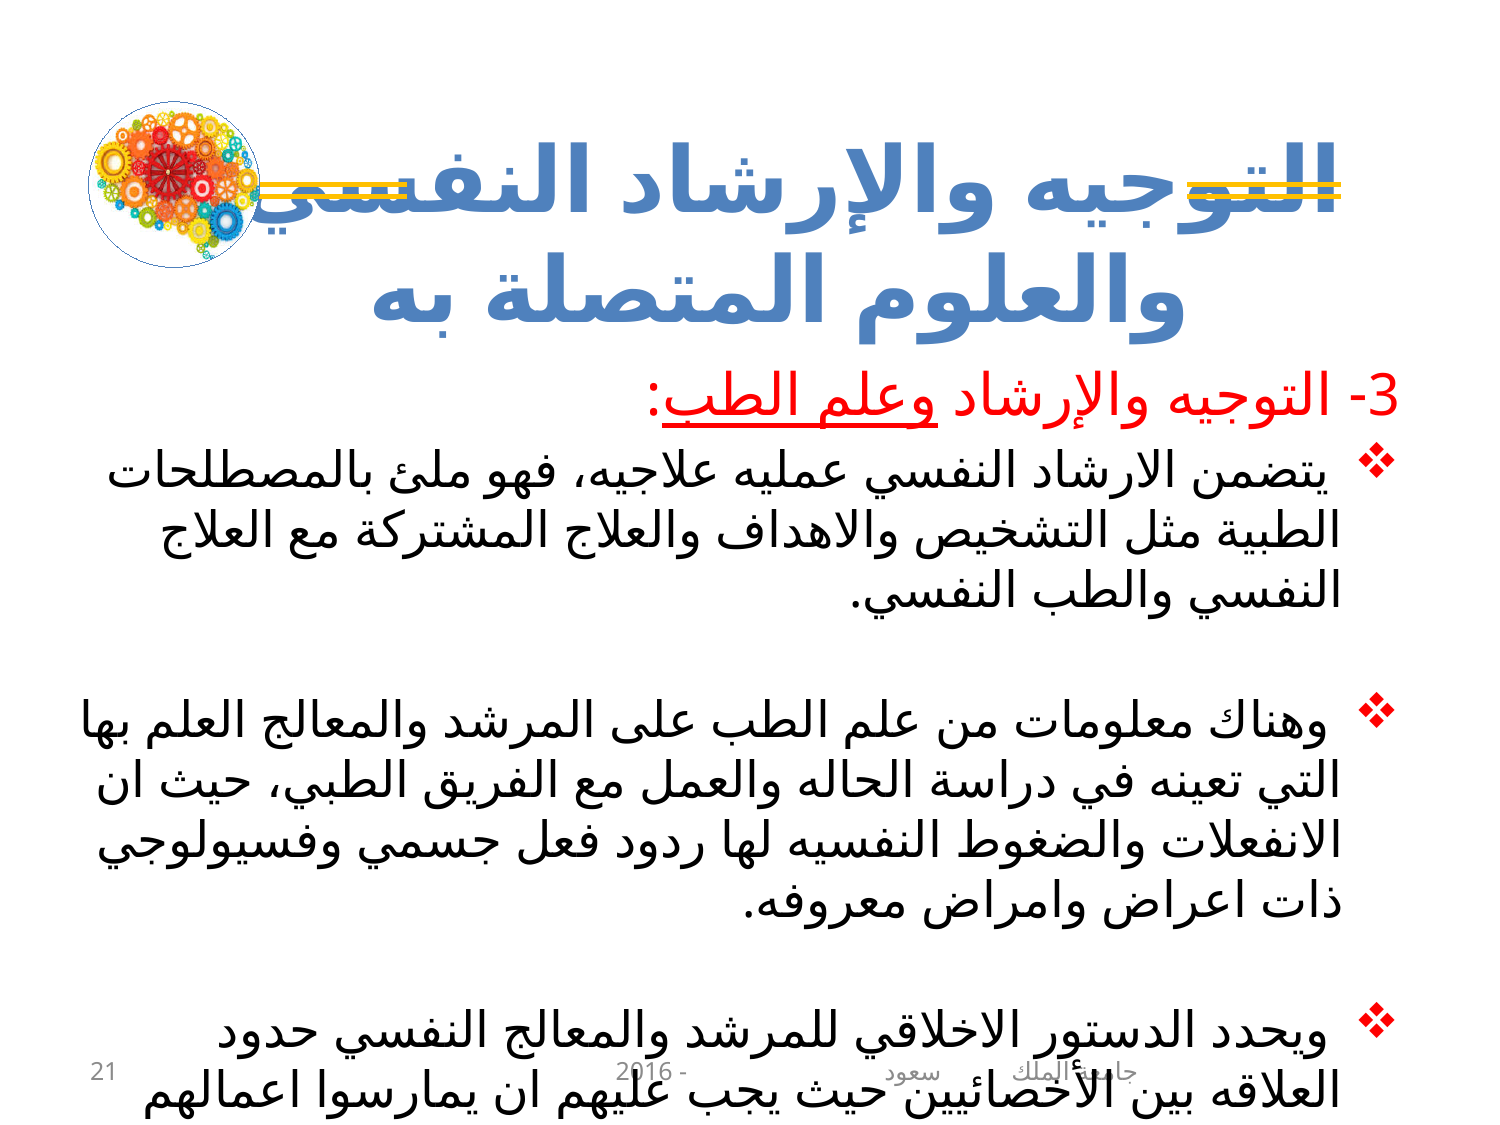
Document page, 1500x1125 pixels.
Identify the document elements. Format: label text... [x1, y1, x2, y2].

text_box التوجيه والإرشاد النفسي والعلوم المتصلة به [200, 113, 1359, 349]
text_box 3- التوجيه والإرشاد وعلم الطب: يتضمن الارشاد النفسي عمليه علاجيه، فهو ملئ بالمصطلحات الطبية مثل التشخيص والاهداف والعلاج المشتركة مع العلاج النفسي والطب النفسي. وهناك معلومات من علم الطب على المرشد والمعالج العلم بها التي تعينه في دراسة الحاله والعمل مع الفريق الطبي، حيث ان الانفعلات والضغوط النفسيه لها ردود فعل جسمي وفسيولوجي ذات اعراض وامراض معروفه. ويحدد الدستور الاخلاقي للمرشد والمعالج النفسي حدود العلاقه بين الأخصائيين حيث يجب عليهم ان يمارسوا اعمالهم في التشخيص والارشاد والعلاج كلا بدوره. [64, 349, 1415, 1093]
footer جامعة الملك سعود - 2016 [512, 1093, 988, 1103]
picture [88, 101, 260, 268]
slide_number 21 [75, 1093, 425, 1103]
